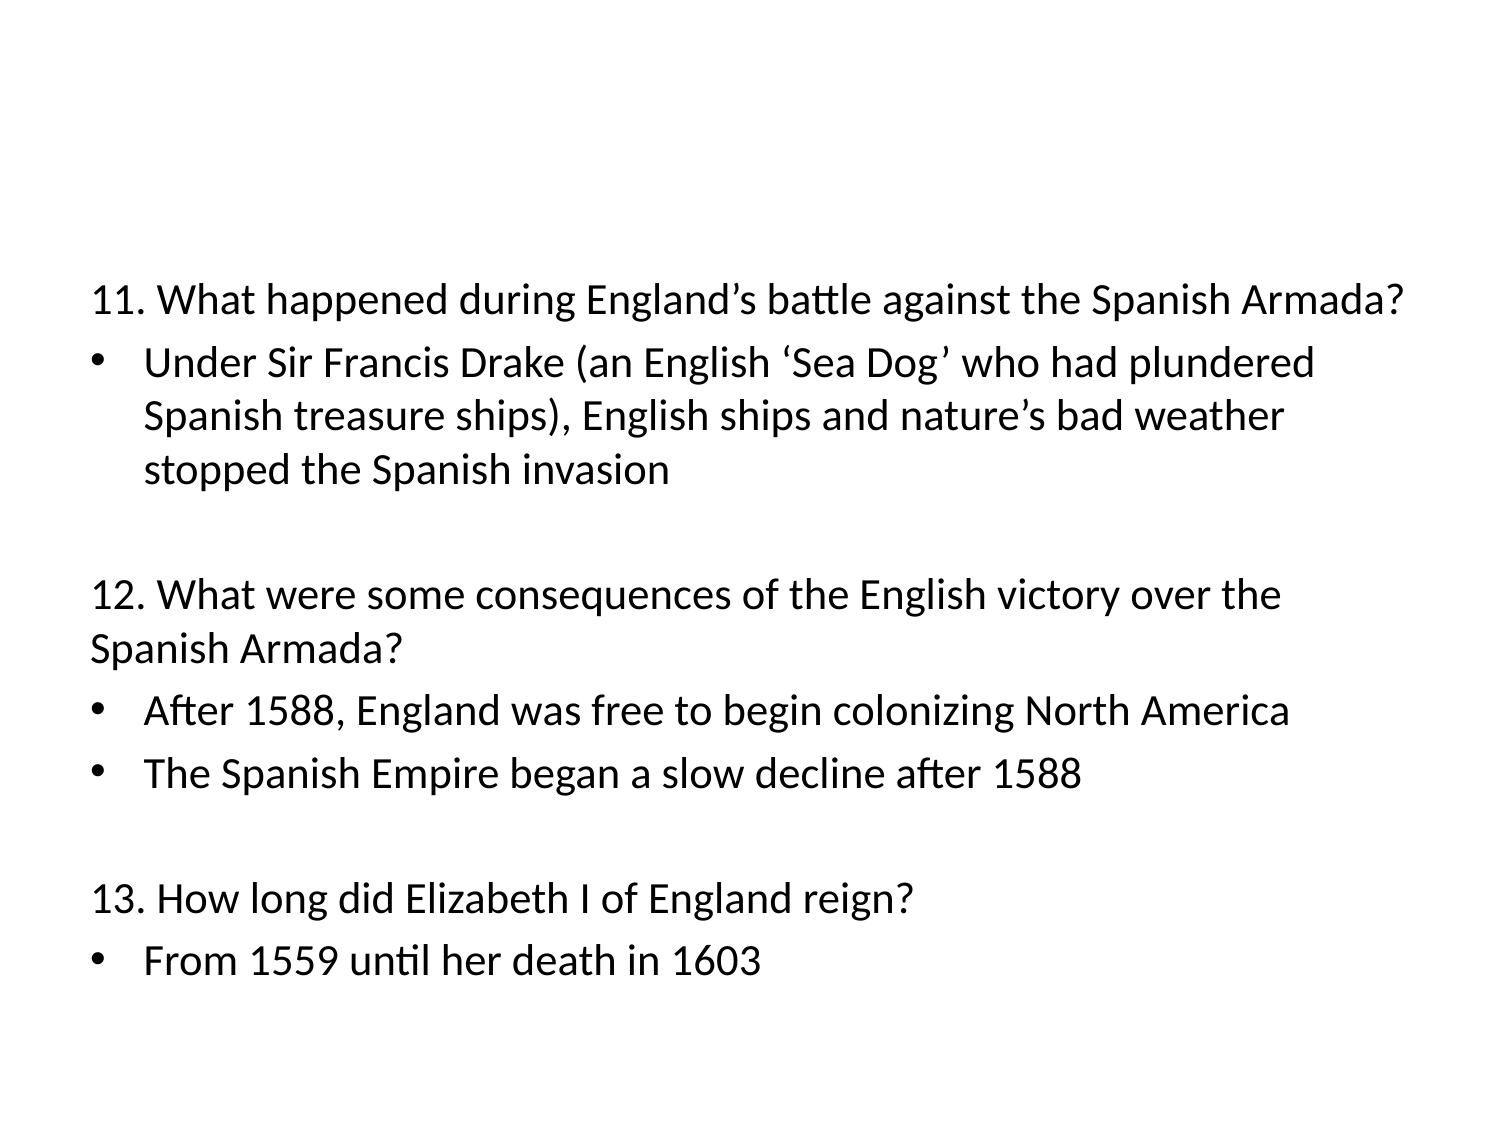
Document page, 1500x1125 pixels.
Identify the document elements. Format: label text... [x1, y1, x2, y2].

list 11. What happened during England’s battle against the Spanish Armada? Under Sir Francis Drake (an English ‘Sea Dog’ who had plundered Spanish treasure ships), English ships and nature’s bad weather stopped the Spanish invasion 12. What were some consequences of the English victory over the Spanish Armada? After 1588, England was free to begin colonizing North America The Spanish Empire began a slow decline after 1588 13. How long did Elizabeth I of England reign? From 1559 until her death in 1603 [75, 262, 1425, 1005]
